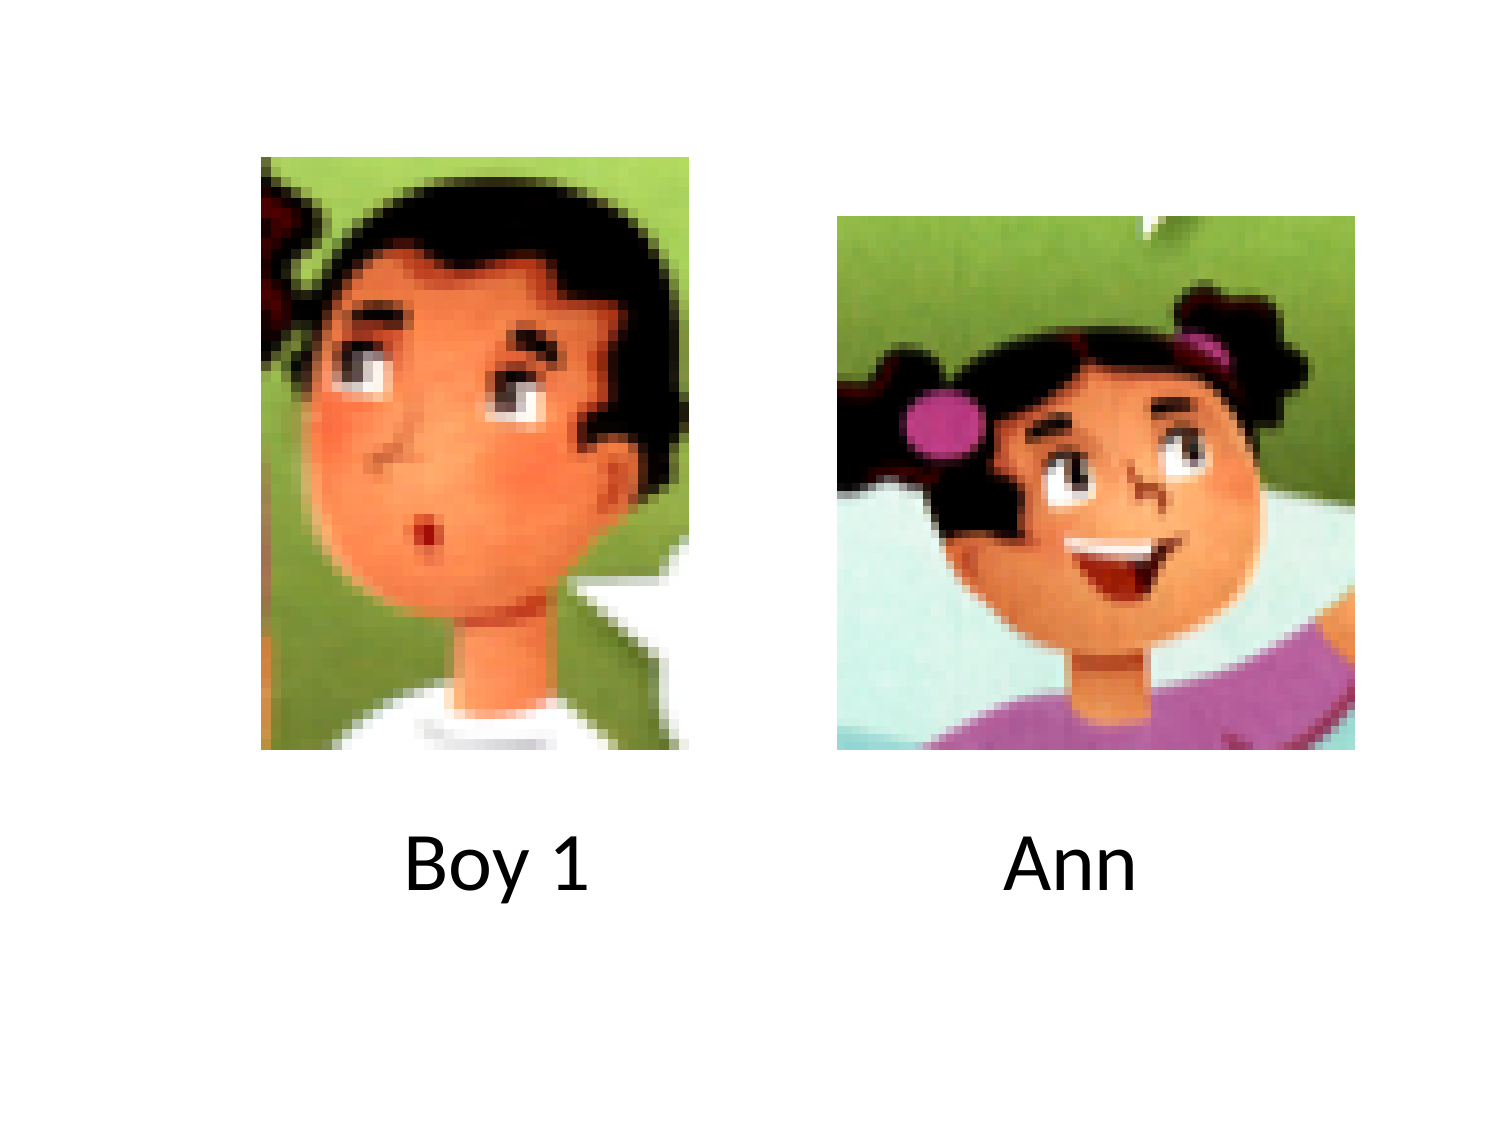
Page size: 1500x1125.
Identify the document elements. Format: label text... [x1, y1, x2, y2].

text_box Boy 1 [388, 800, 606, 915]
picture [260, 147, 701, 751]
text_box Ann [988, 800, 1154, 915]
picture [837, 209, 1363, 751]
